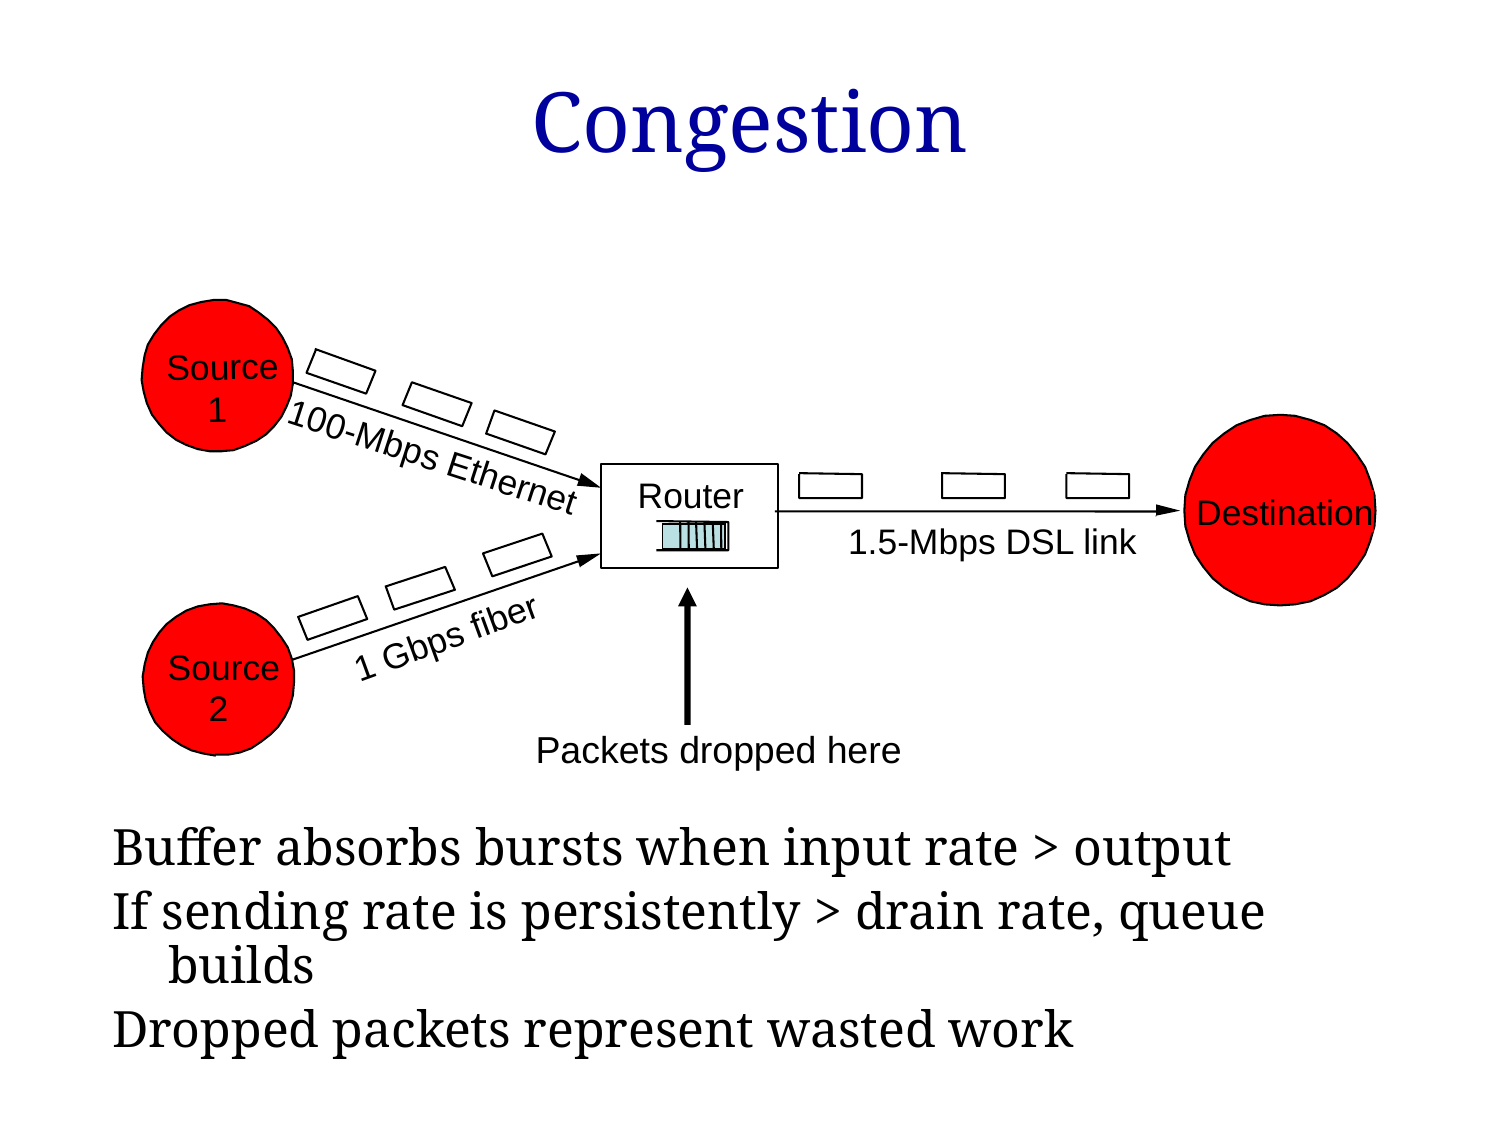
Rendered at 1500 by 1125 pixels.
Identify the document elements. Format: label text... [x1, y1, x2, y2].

text_box 2 [208, 685, 229, 729]
title Congestion [74, 47, 1426, 191]
text_box [141, 299, 293, 452]
text_box [402, 382, 472, 427]
text_box [576, 553, 602, 568]
text_box 1 [206, 386, 228, 430]
text_box 100-Mbps Ethernet [283, 389, 584, 523]
text_box [601, 463, 779, 568]
text_box 1.5-Mbps DSL link [848, 518, 1138, 562]
text_box [578, 473, 602, 488]
text_box [1066, 473, 1130, 499]
text_box [941, 473, 1005, 499]
text_box [306, 348, 376, 394]
text_box [298, 596, 368, 640]
text_box [656, 521, 729, 551]
text_box [486, 410, 555, 455]
text_box [1184, 414, 1373, 606]
text_box Packets dropped here [520, 718, 917, 779]
text_box Router [637, 473, 744, 516]
text_box Destination [1195, 489, 1374, 533]
text_box [799, 473, 862, 499]
text_box [1155, 504, 1181, 517]
list Buffer absorbs bursts when input rate > output If sending rate is persistently > drain rate, queue builds Dropped packets represent wasted work [96, 308, 1442, 984]
text_box Source [166, 343, 280, 388]
text_box [483, 533, 552, 577]
text_box [681, 587, 694, 718]
text_box Source [167, 645, 281, 688]
text_box 1 Gbps fiber [347, 582, 544, 689]
text_box [384, 566, 455, 610]
